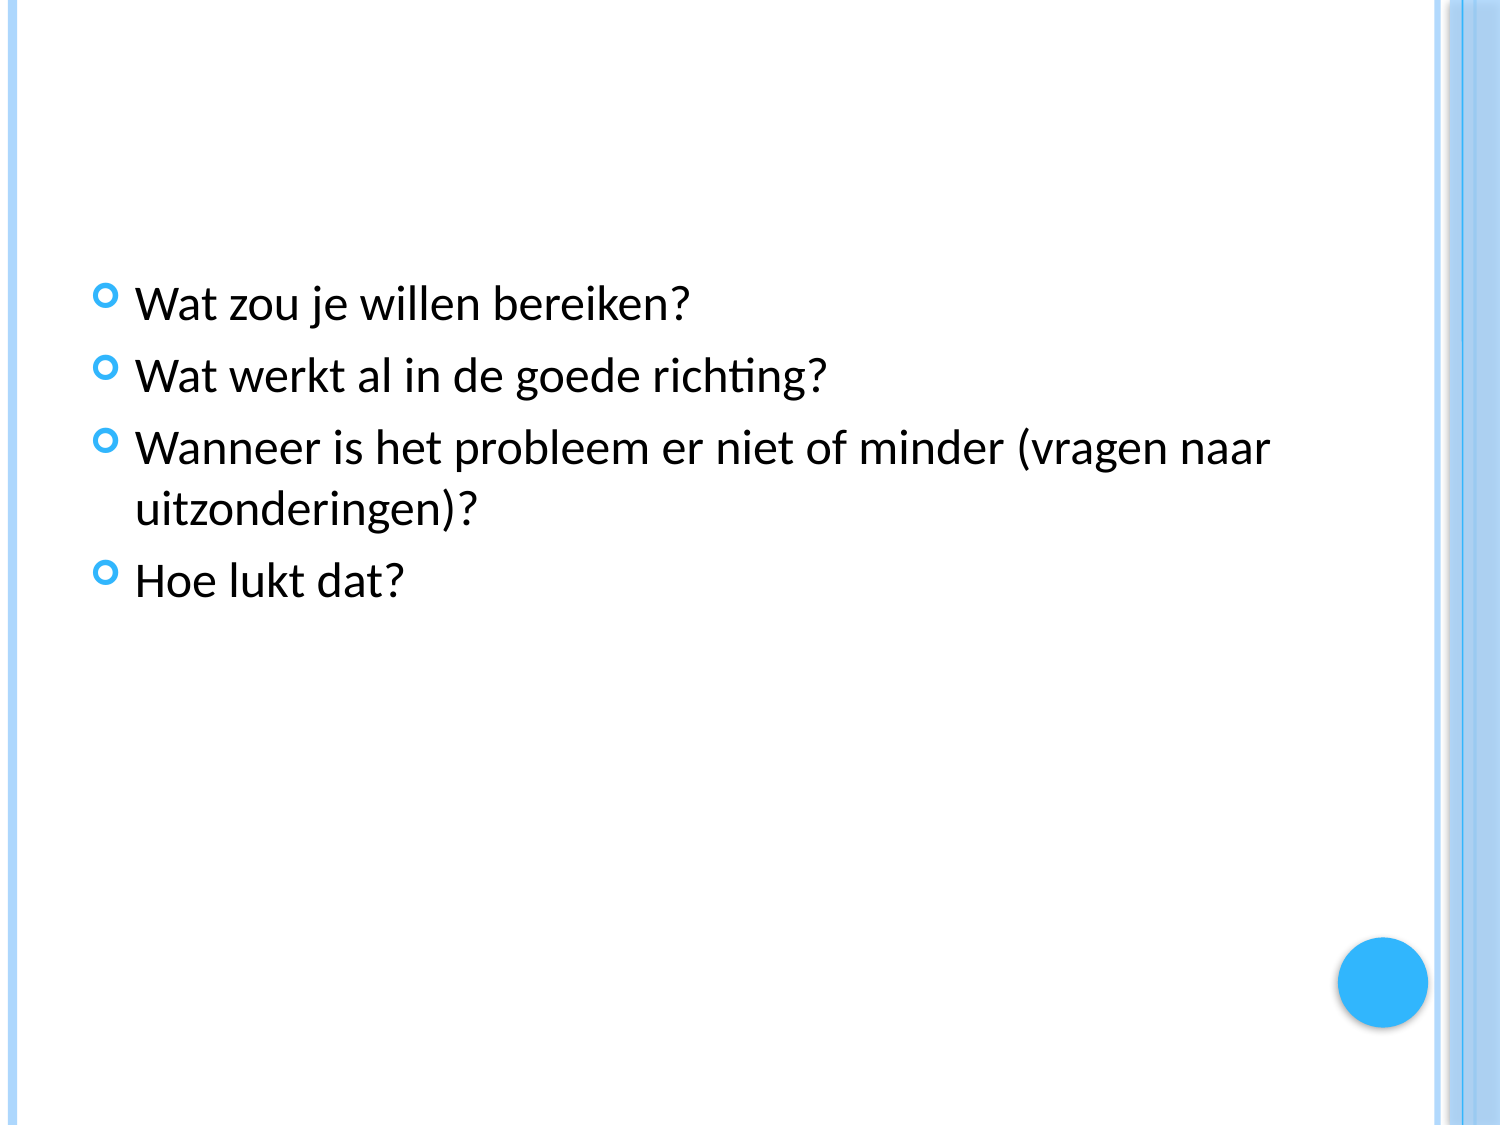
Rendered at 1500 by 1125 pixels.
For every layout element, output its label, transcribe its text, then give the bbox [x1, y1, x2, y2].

list Wat zou je willen bereiken? Wat werkt al in de goede richting? Wanneer is het probleem er niet of minder (vragen naar uitzonderingen)? Hoe lukt dat? [74, 262, 1301, 1063]
